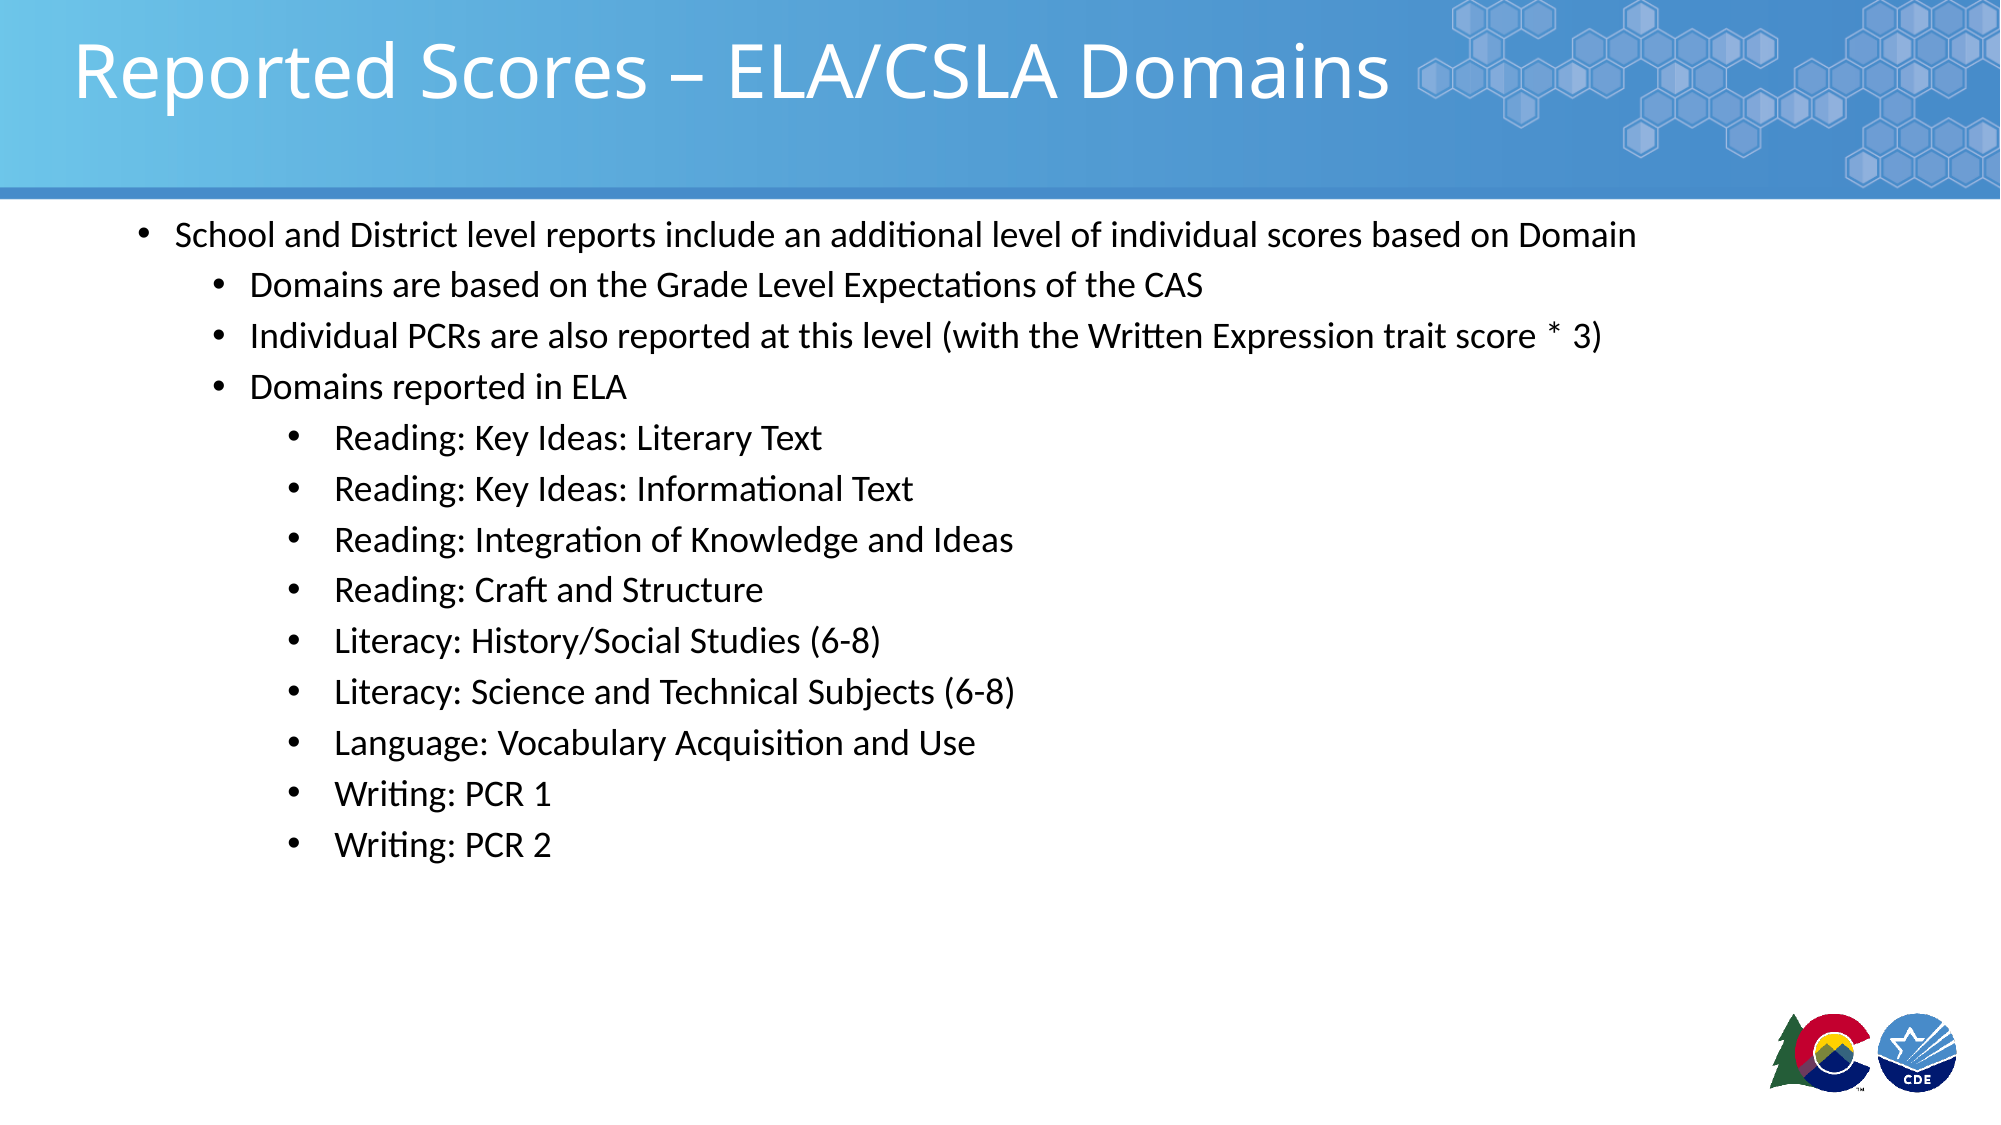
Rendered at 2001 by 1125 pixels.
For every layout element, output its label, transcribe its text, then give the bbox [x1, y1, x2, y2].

picture [1768, 1012, 1957, 1093]
list School and District level reports include an additional level of individual scores based on Domain Domains are based on the Grade Level Expectations of the CAS Individual PCRs are also reported at this level (with the Written Expression trait score * 3) Domains reported in ELA Reading: Key Ideas: Literary Text Reading: Key Ideas: Informational Text Reading: Integration of Knowledge and Ideas Reading: Craft and Structure Literacy: History/Social Studies (6-8) Literacy: Science and Technical Subjects (6-8) Language: Vocabulary Acquisition and Use Writing: PCR 1 Writing: PCR 2 [137, 214, 1863, 929]
title Reported Scores – ELA/CSLA Domains [72, 33, 1396, 182]
picture [0, 0, 2000, 200]
